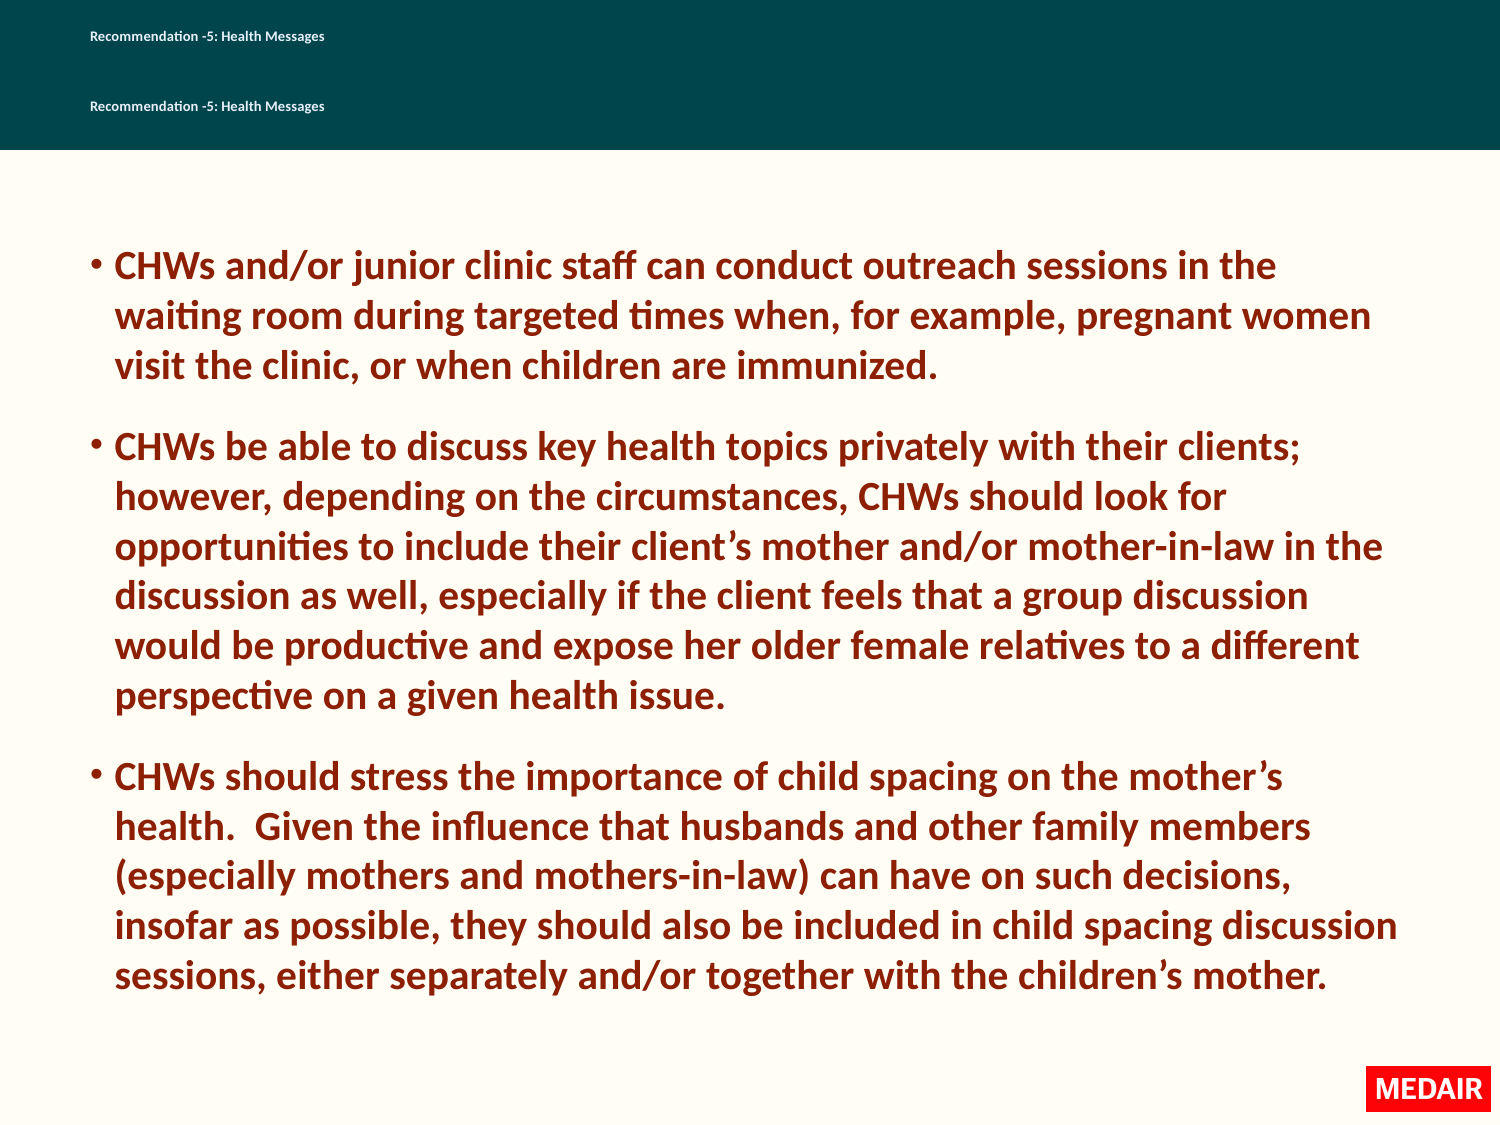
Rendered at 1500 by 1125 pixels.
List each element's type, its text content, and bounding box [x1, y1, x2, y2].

picture [1366, 1066, 1491, 1112]
list CHWs and/or junior clinic staff can conduct outreach sessions in the waiting room during targeted times when, for example, pregnant women visit the clinic, or when children are immunized. CHWs be able to discuss key health topics privately with their clients; however, depending on the circumstances, CHWs should look for opportunities to include their client’s mother and/or mother-in-law in the discussion as well, especially if the client feels that a group discussion would be productive and expose her older female relatives to a different perspective on a given health issue. CHWs should stress the importance of child spacing on the mother’s health. Given the influence that husbands and other family members (especially mothers and mothers-in-law) can have on such decisions, insofar as possible, they should also be included in child spacing discussion sessions, either separately and/or together with the children’s mother. [75, 230, 1425, 1026]
title Recommendation -5: Health Messages Recommendation -5: Health Messages [75, 17, 1425, 123]
